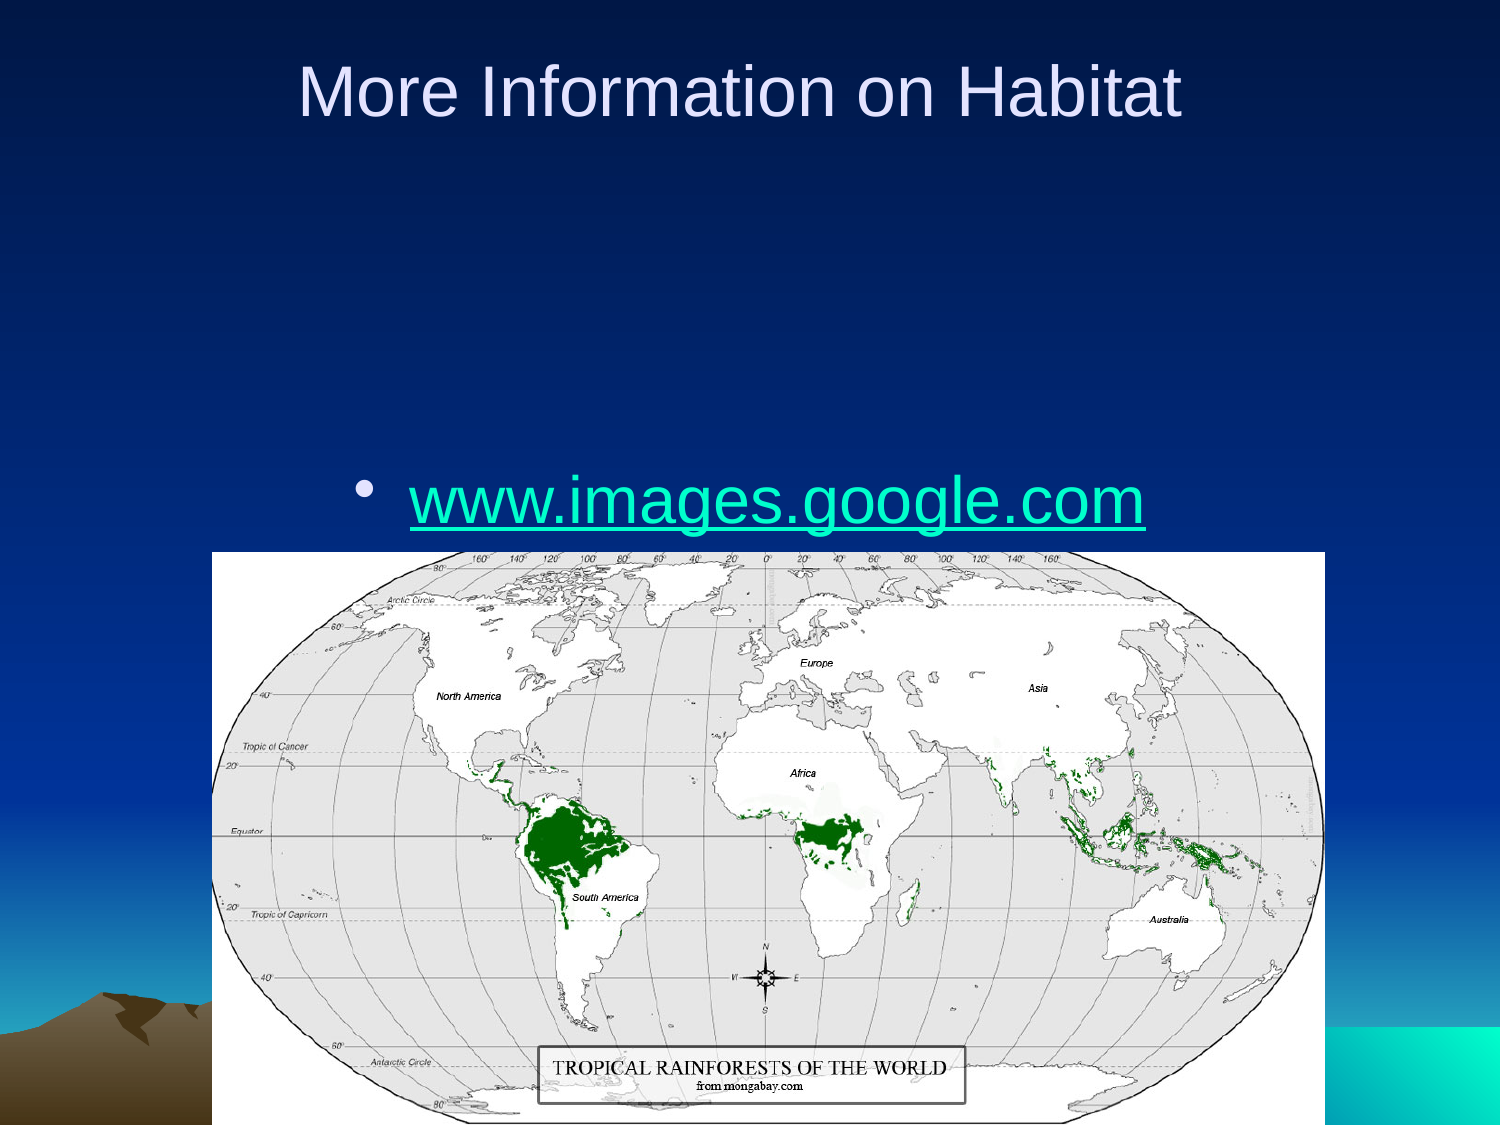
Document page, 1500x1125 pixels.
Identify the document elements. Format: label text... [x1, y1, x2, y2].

title More Information on Habitat [74, 37, 1426, 226]
picture [212, 552, 1325, 1125]
list www.images.google.com [74, 262, 1426, 1001]
